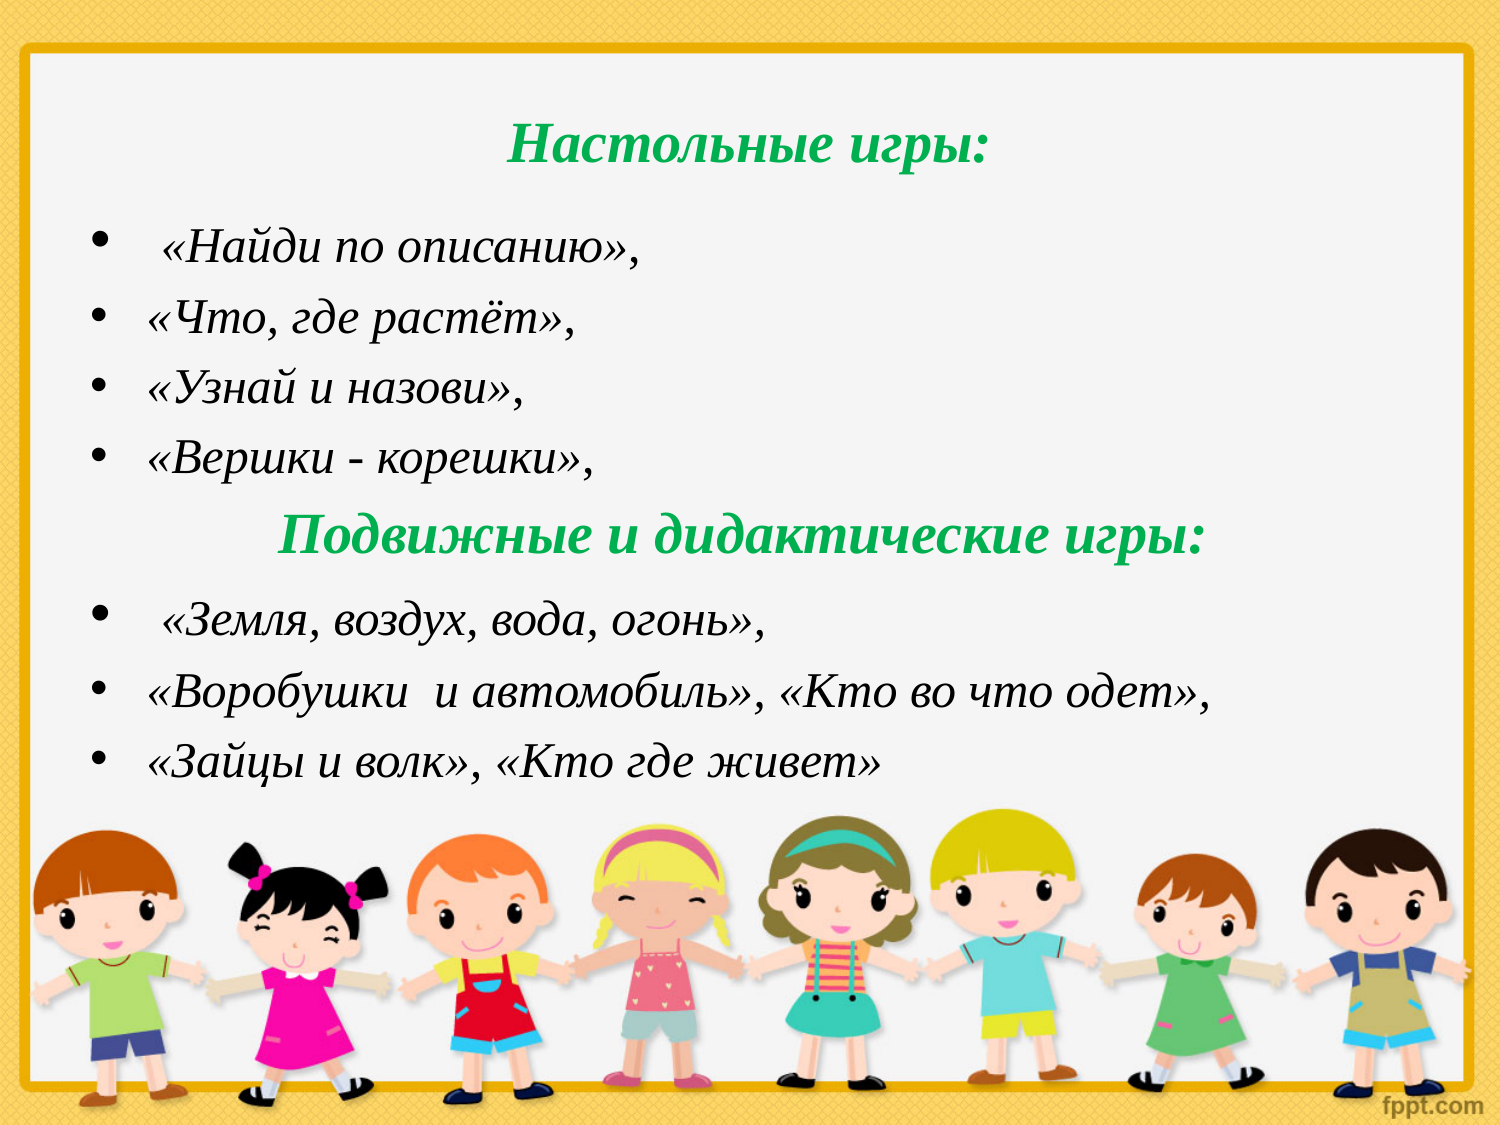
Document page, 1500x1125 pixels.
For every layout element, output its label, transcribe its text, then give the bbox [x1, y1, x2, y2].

list «Найди по описанию», «Что, где растёт», «Узнай и назови», «Вершки - корешки», Подвижные и дидактические игры: «Земля, воздух, вода, огонь», «Воробушки и автомобиль», «Кто во что одет», «Зайцы и волк», «Кто где живет» [74, 196, 1426, 1006]
title Настольные игры: [74, 44, 1426, 196]
picture [0, 0, 1500, 1125]
